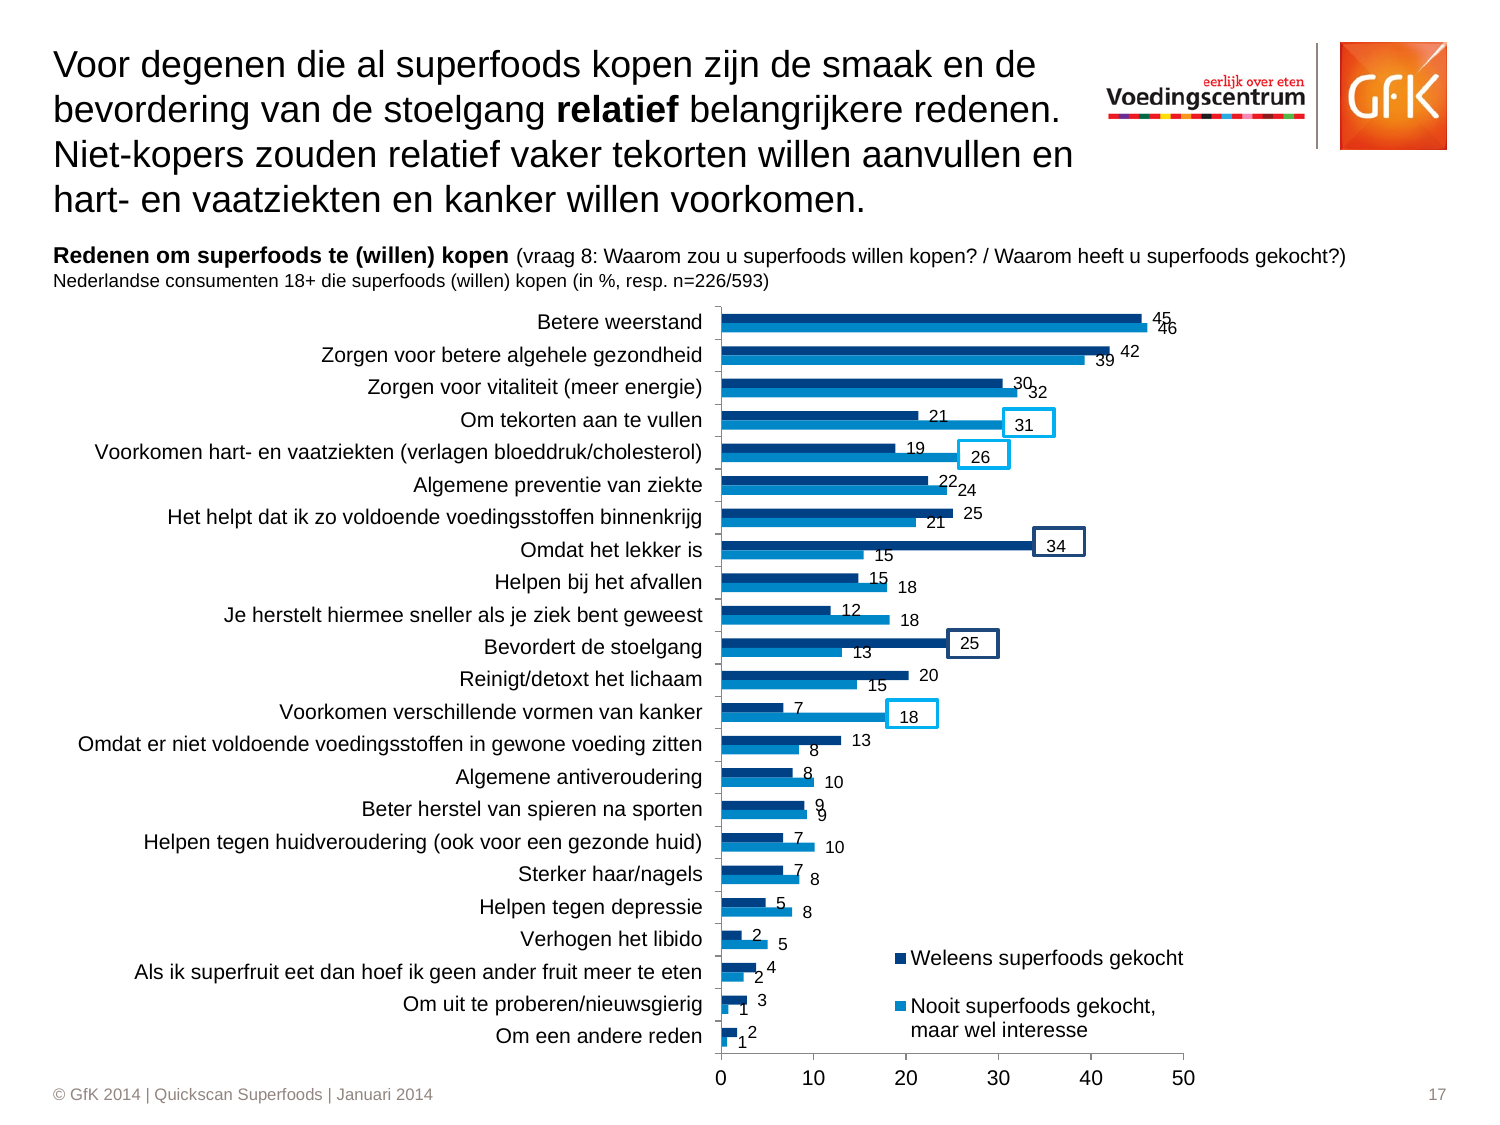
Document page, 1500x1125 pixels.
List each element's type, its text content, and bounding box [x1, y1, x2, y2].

picture [1104, 73, 1306, 120]
title Voor degenen die al superfoods kopen zijn de smaak en de bevordering van de stoelgang relatief belangrijkere redenen. Niet-kopers zouden relatief vaker tekorten willen aanvullen en hart- en vaatziekten en kanker willen voorkomen. [53, 42, 1093, 220]
picture [62, 285, 1386, 1095]
text_box Redenen om superfoods te (willen) kopen (vraag 8: Waarom zou u superfoods willen kopen? / Waarom heeft u superfoods gekocht?) Nederlandse consumenten 18+ die superfoods (willen) kopen (in %, resp. n=226/593) [53, 184, 1483, 291]
picture [1340, 42, 1447, 150]
